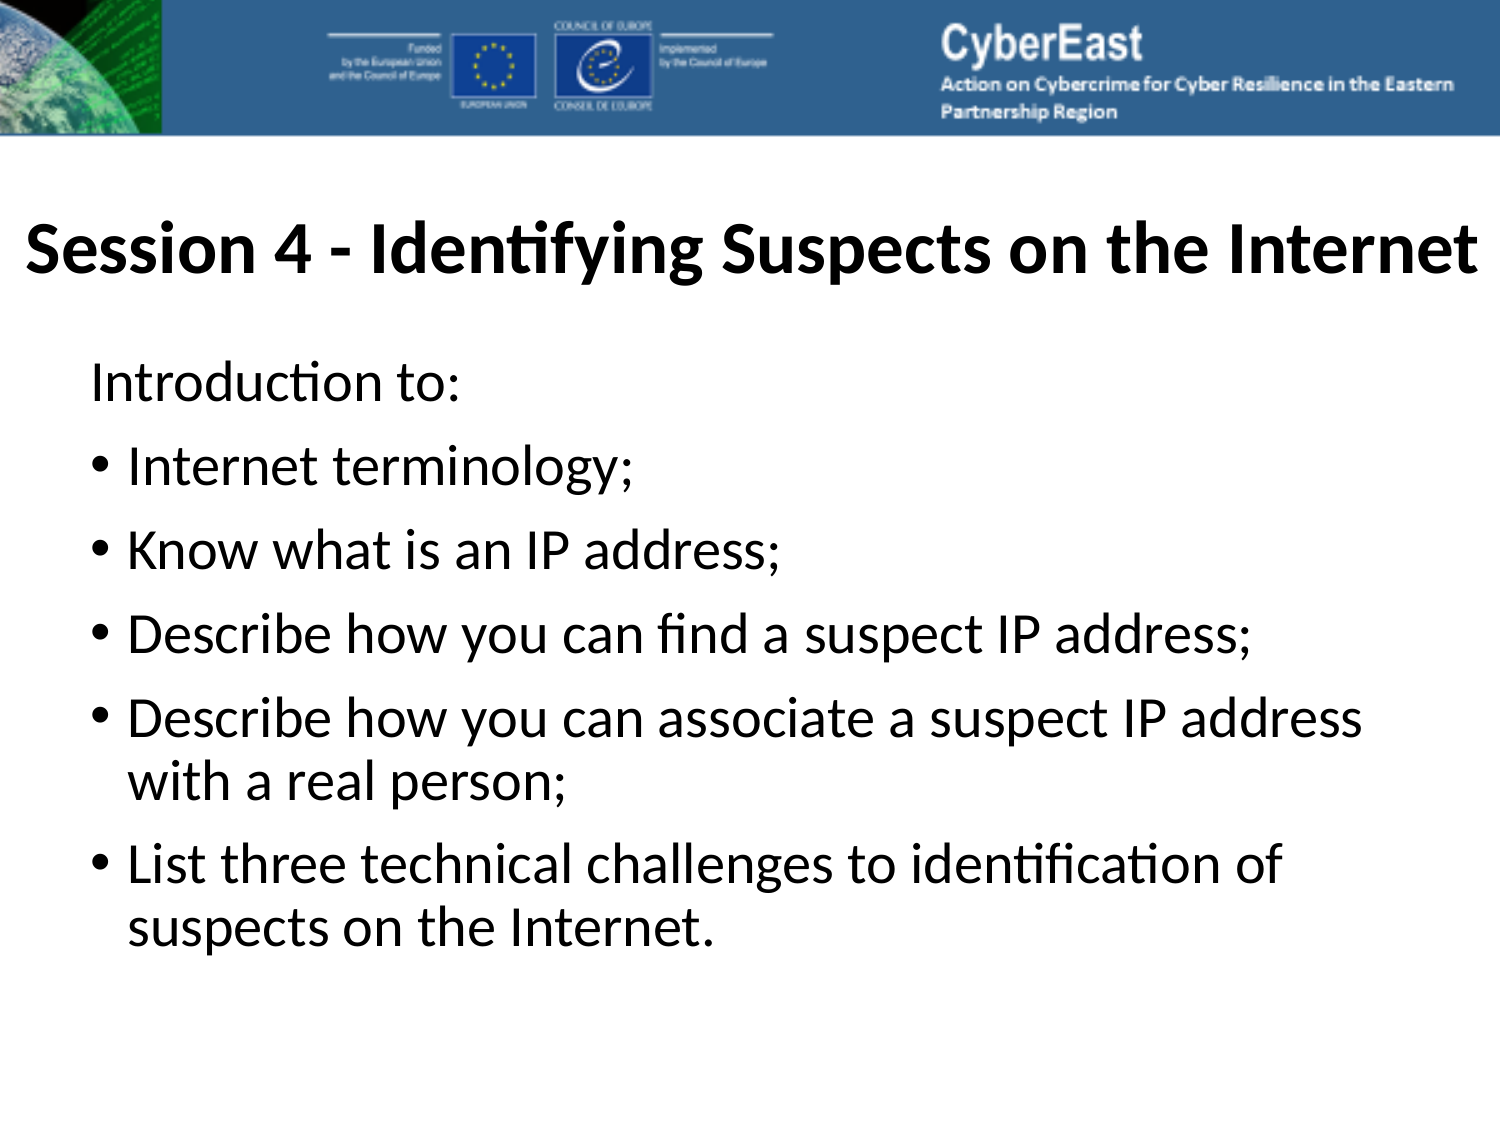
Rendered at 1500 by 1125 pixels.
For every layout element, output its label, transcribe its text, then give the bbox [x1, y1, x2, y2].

list Introduction to: Internet terminology; Know what is an IP address; Describe how you can find a suspect IP address; Describe how you can associate a suspect IP address with a real person; List three technical challenges to identification of suspects on the Internet. [75, 343, 1425, 1091]
picture [0, 0, 1500, 1125]
title Session 4 - Identifying Suspects on the Internet [10, 140, 1500, 358]
